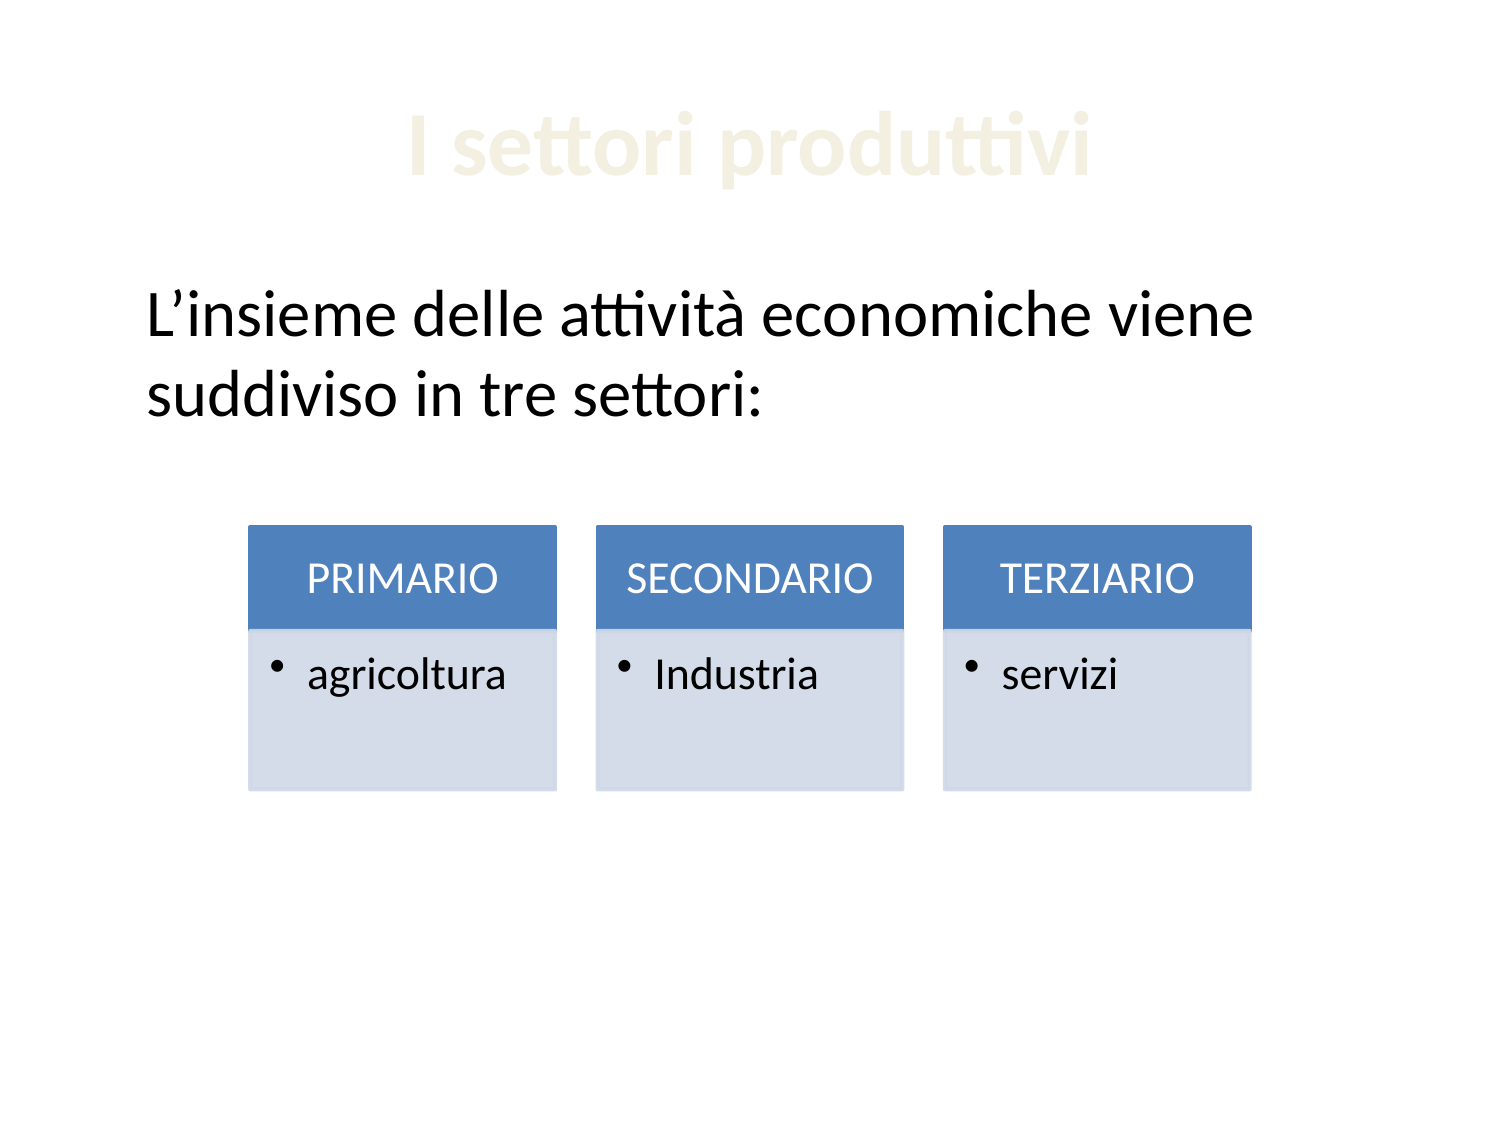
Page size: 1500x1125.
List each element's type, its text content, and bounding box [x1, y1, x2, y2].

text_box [249, 420, 1251, 897]
title I settori produttivi [75, 45, 1425, 233]
list L’insieme delle attività economiche viene suddiviso in tre settori: [75, 262, 1425, 1005]
